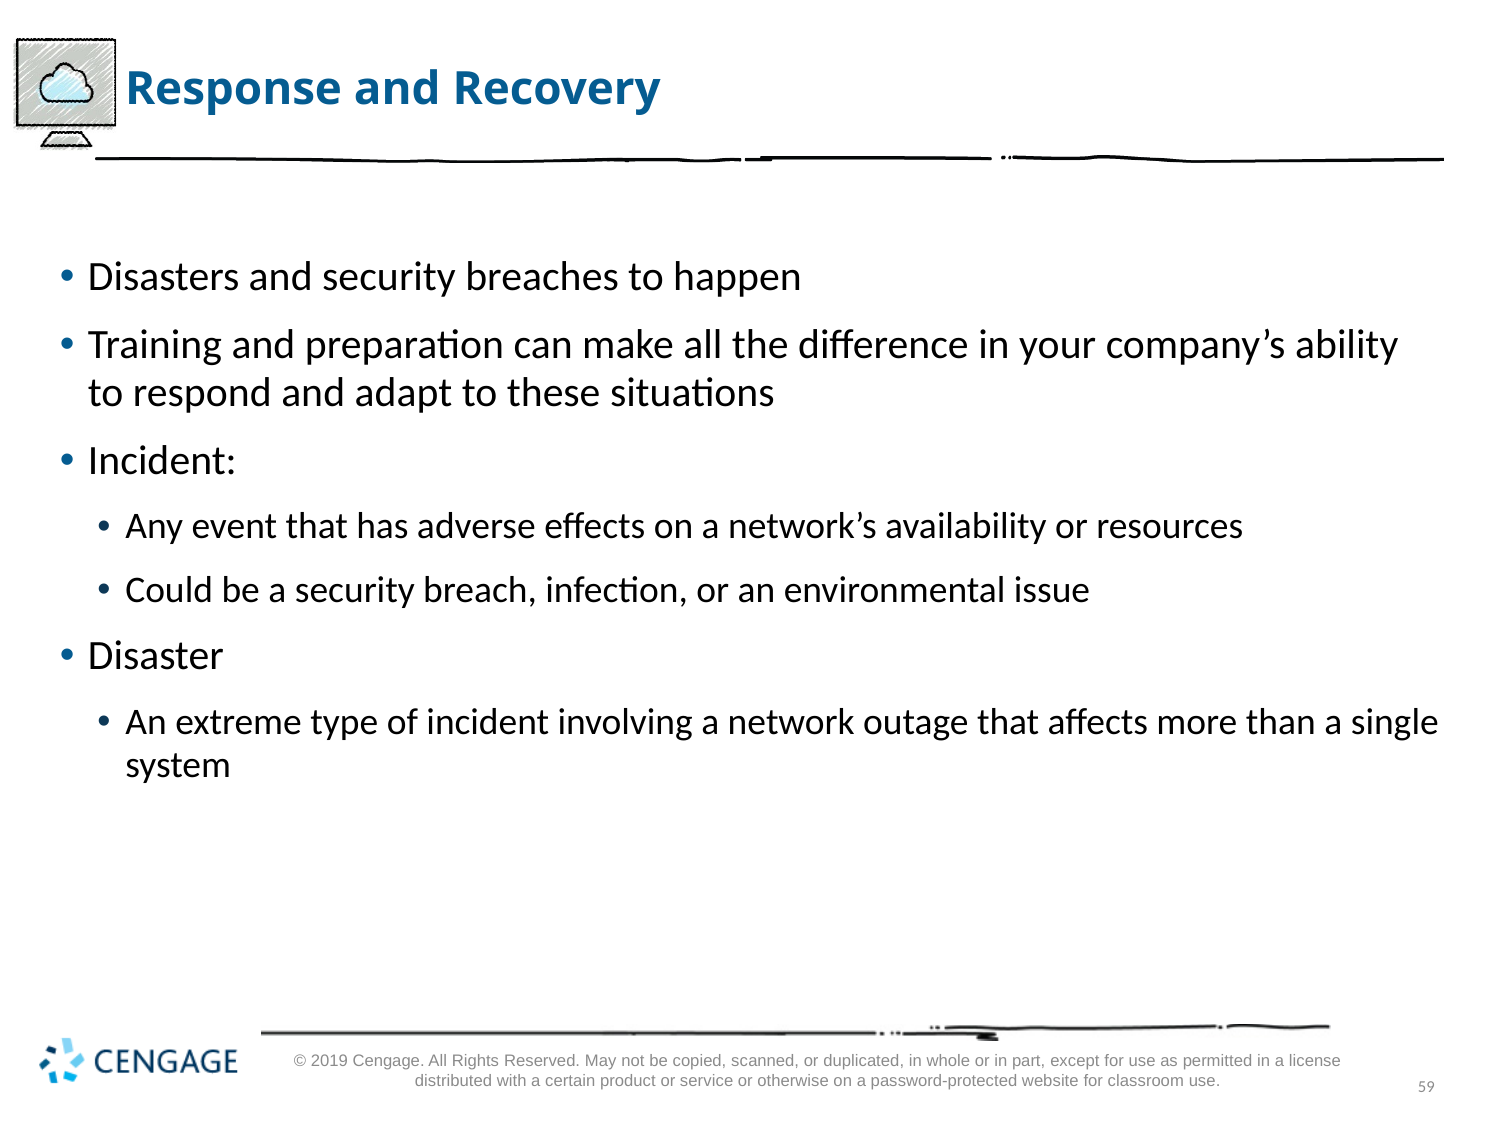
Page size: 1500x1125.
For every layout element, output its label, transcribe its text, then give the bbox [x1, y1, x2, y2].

list Disasters and security breaches to happen Training and preparation can make all the difference in your company’s ability to respond and adapt to these situations Incident: Any event that has adverse effects on a network’s availability or resources Could be a security breach, infection, or an environmental issue Disaster An extreme type of incident involving a network outage that affects more than a single system [59, 252, 1441, 792]
picture [261, 1024, 1331, 1041]
picture [13, 36, 117, 151]
title Response and Recovery [125, 66, 1442, 116]
footer © 2019 Cengage. All Rights Reserved. May not be copied, scanned, or duplicated, in whole or in part, except for use as permitted in a license distributed with a certain product or service or otherwise on a password-protected website for classroom use. [262, 1050, 1375, 1091]
picture [19, 1024, 250, 1096]
picture [95, 155, 1444, 163]
